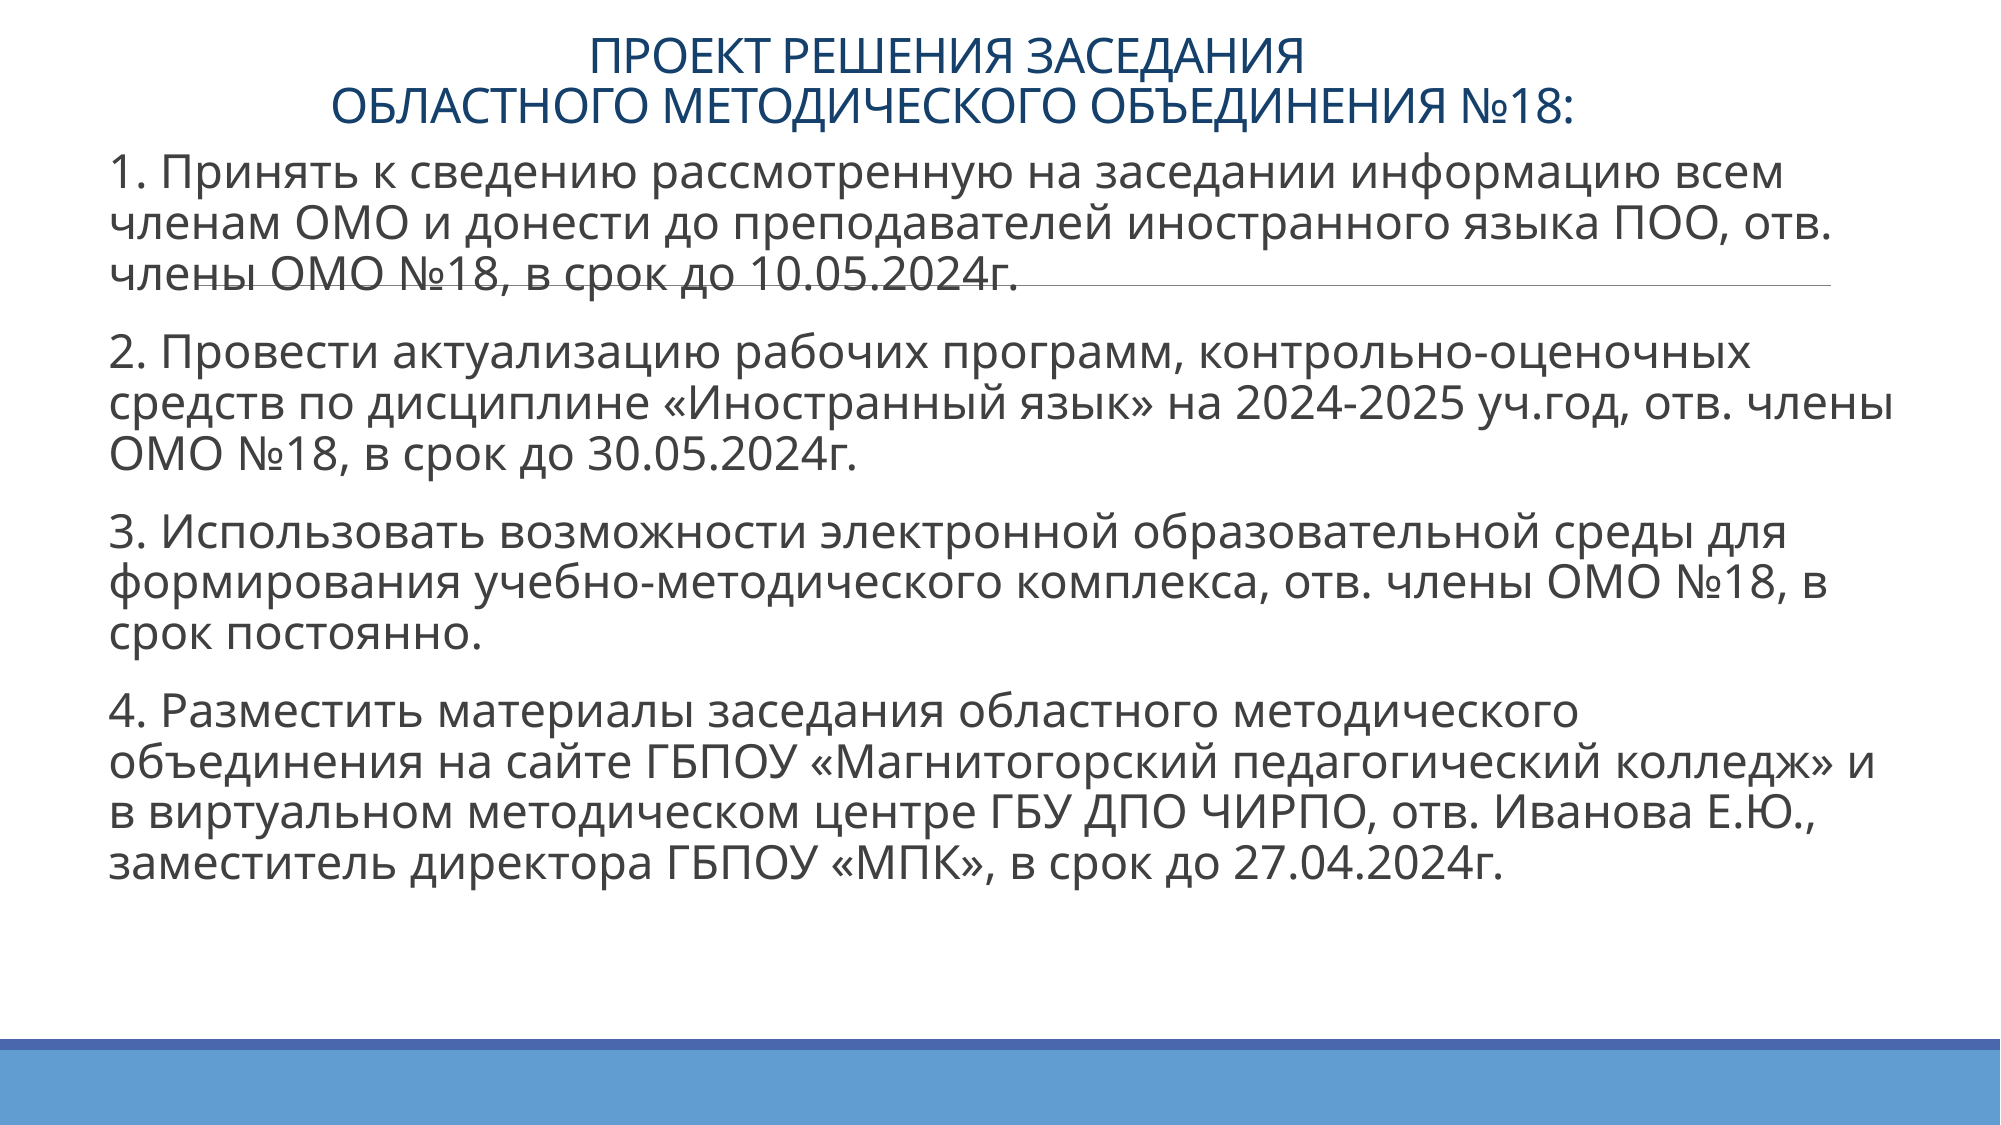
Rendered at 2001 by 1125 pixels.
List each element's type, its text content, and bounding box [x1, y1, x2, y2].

title ПРОЕКТ РЕШЕНИЯ ЗАСЕДАНИЯ ОБЛАСТНОГО МЕТОДИЧЕСКОГО ОБЪЕДИНЕНИЯ №18: [76, 25, 1830, 141]
list 1. Принять к сведению рассмотренную на заседании информацию всем членам ОМО и донести до преподавателей иностранного языка ПОО, отв. члены ОМО №18, в срок до 10.05.2024г. 2. Провести актуализацию рабочих программ, контрольно-оценочных средств по дисциплине «Иностранный язык» на 2024-2025 уч.год, отв. члены ОМО №18, в срок до 30.05.2024г. 3. Использовать возможности электронной образовательной среды для формирования учебно-методического комплекса, отв. члены ОМО №18, в срок постоянно. 4. Разместить материалы заседания областного методического объединения на сайте ГБПОУ «Магнитогорский педагогический колледж» и в виртуальном методическом центре ГБУ ДПО ЧИРПО, отв. Иванова Е.Ю., заместитель директора ГБПОУ «МПК», в срок до 27.04.2024г. [94, 140, 1900, 912]
